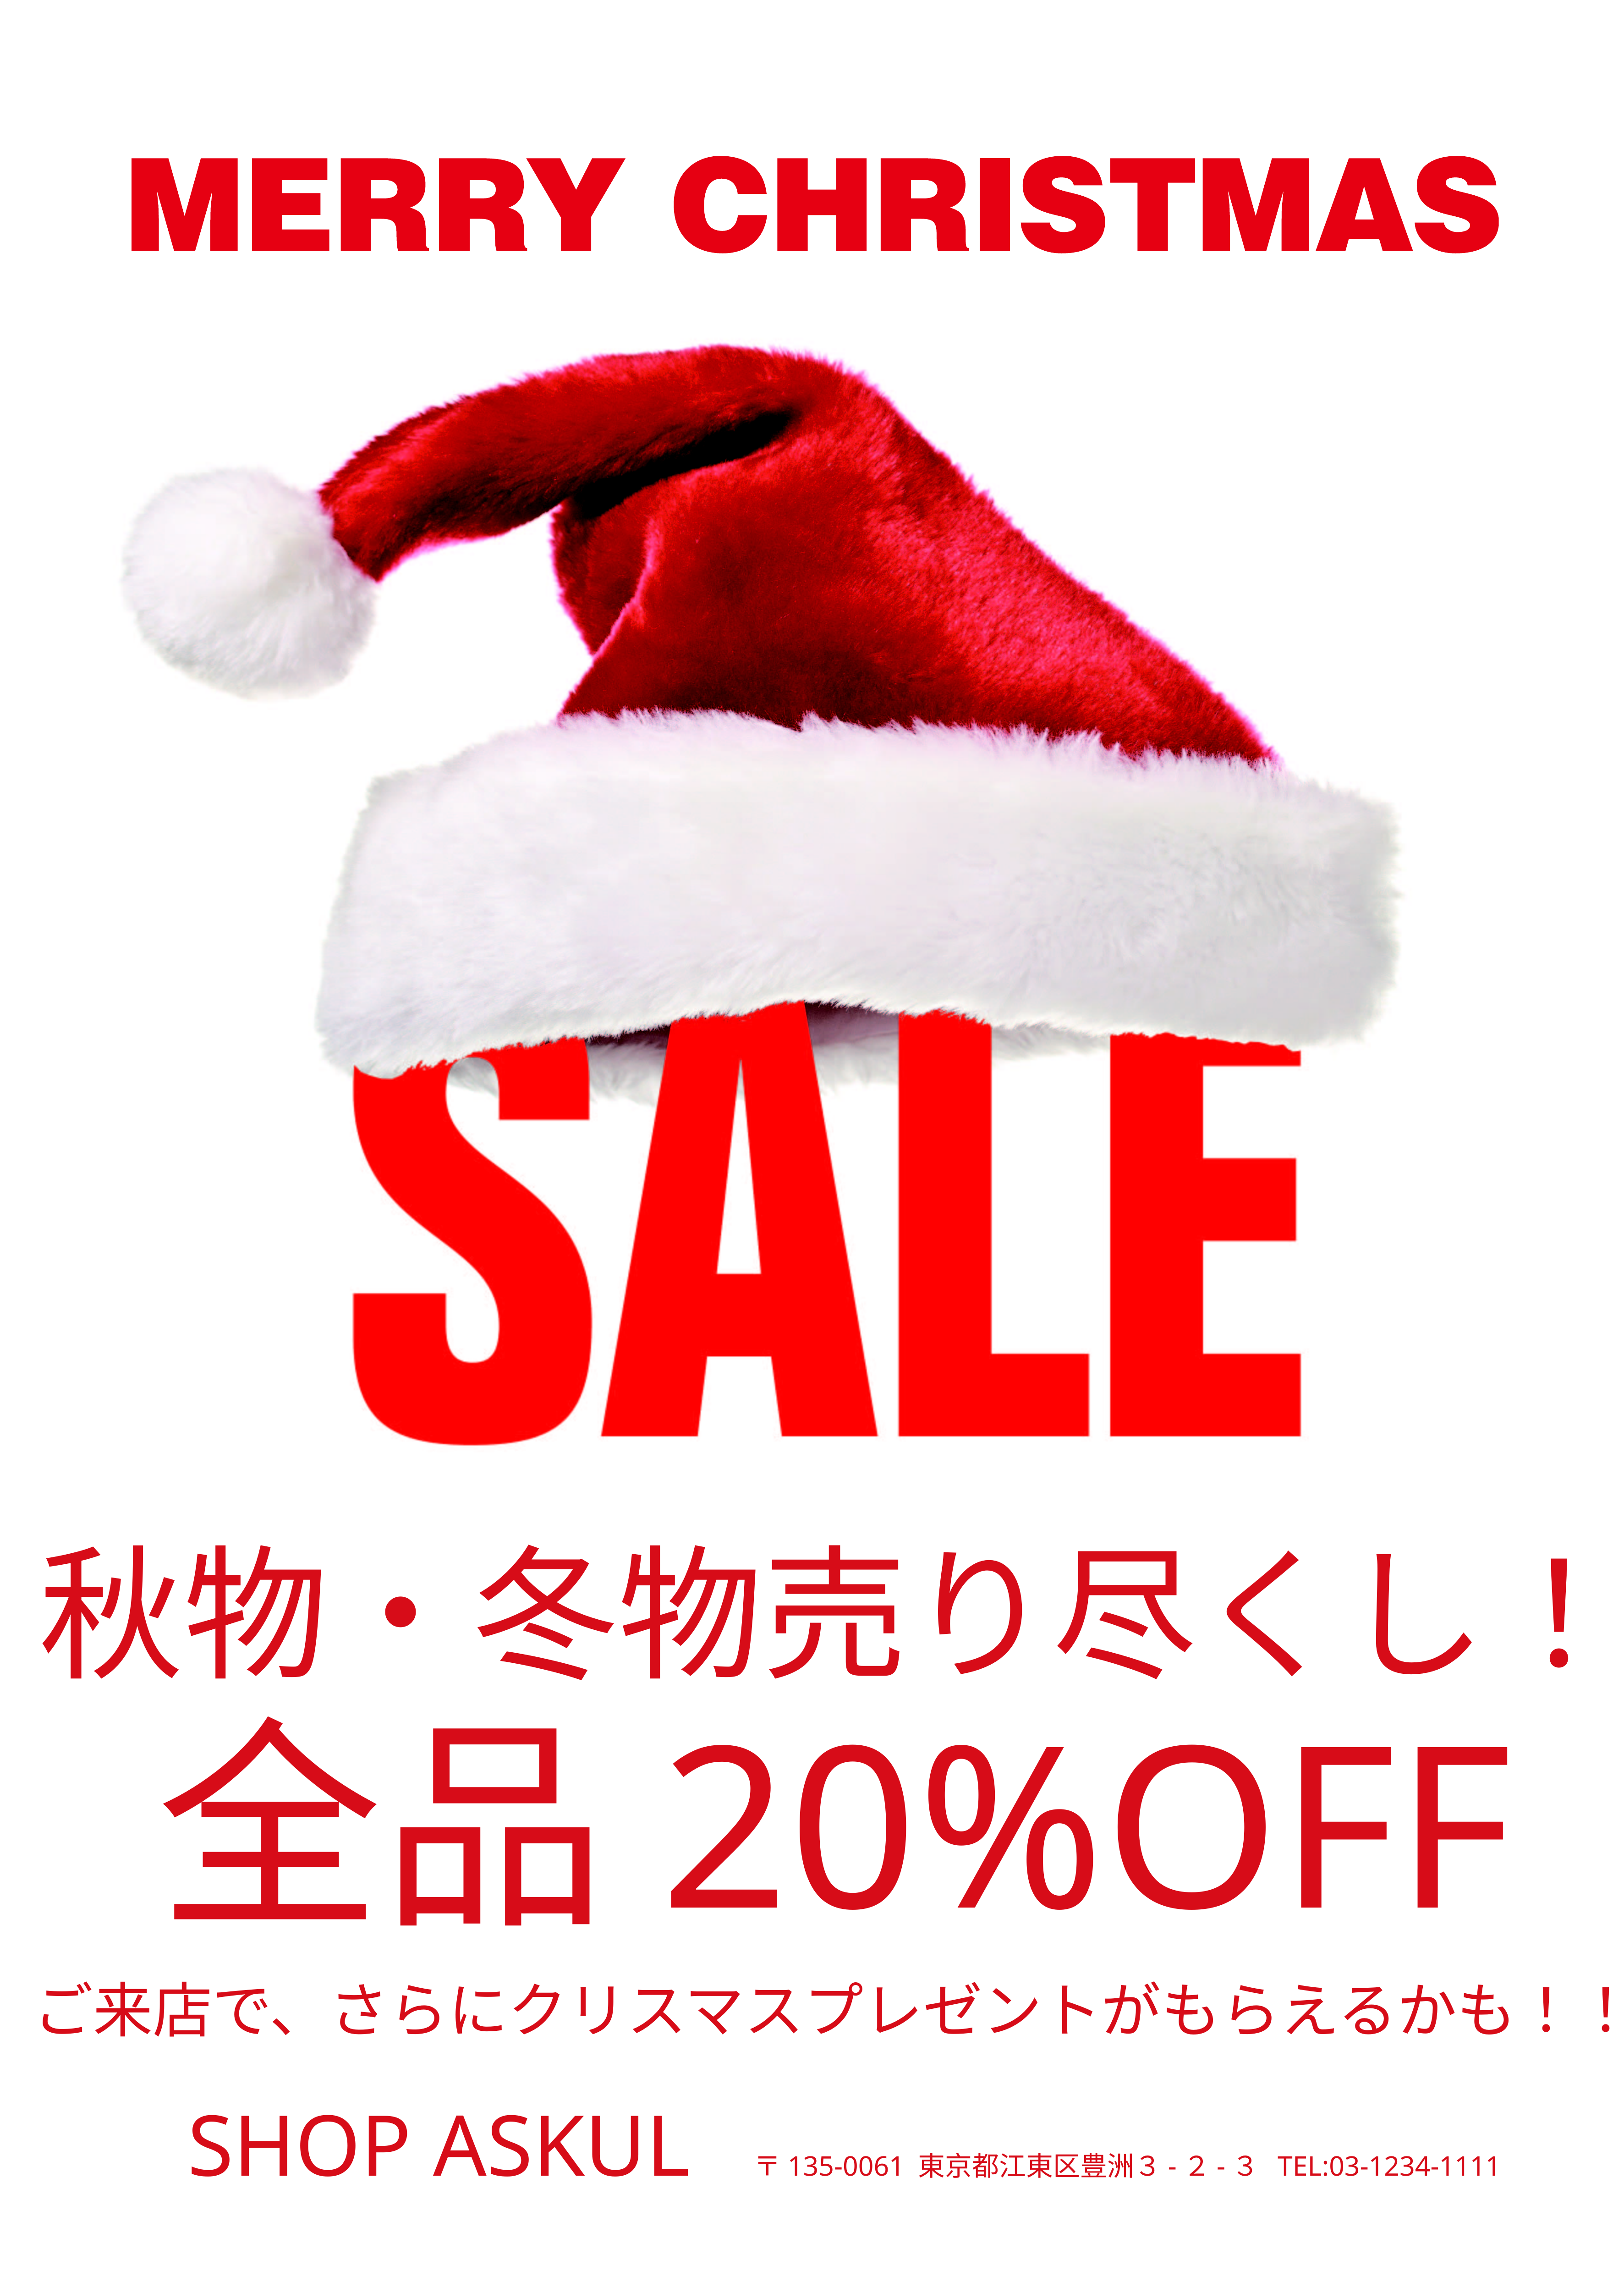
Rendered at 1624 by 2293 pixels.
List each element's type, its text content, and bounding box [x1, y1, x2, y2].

text_box 秋物・冬物売り尽くし！ [32, 1519, 1624, 1699]
picture [79, 286, 1485, 1473]
text_box SHOP ASKUL 〒135-0061 東京都江東区豊洲３-２-３ TEL:03-1234-1111 [181, 2088, 1515, 2196]
text_box 全品20%OFF [150, 1679, 1520, 1956]
picture [132, 156, 1499, 253]
text_box ご来店で、さらにクリスマスプレゼントがもらえるかも！！ [27, 1969, 1624, 2047]
